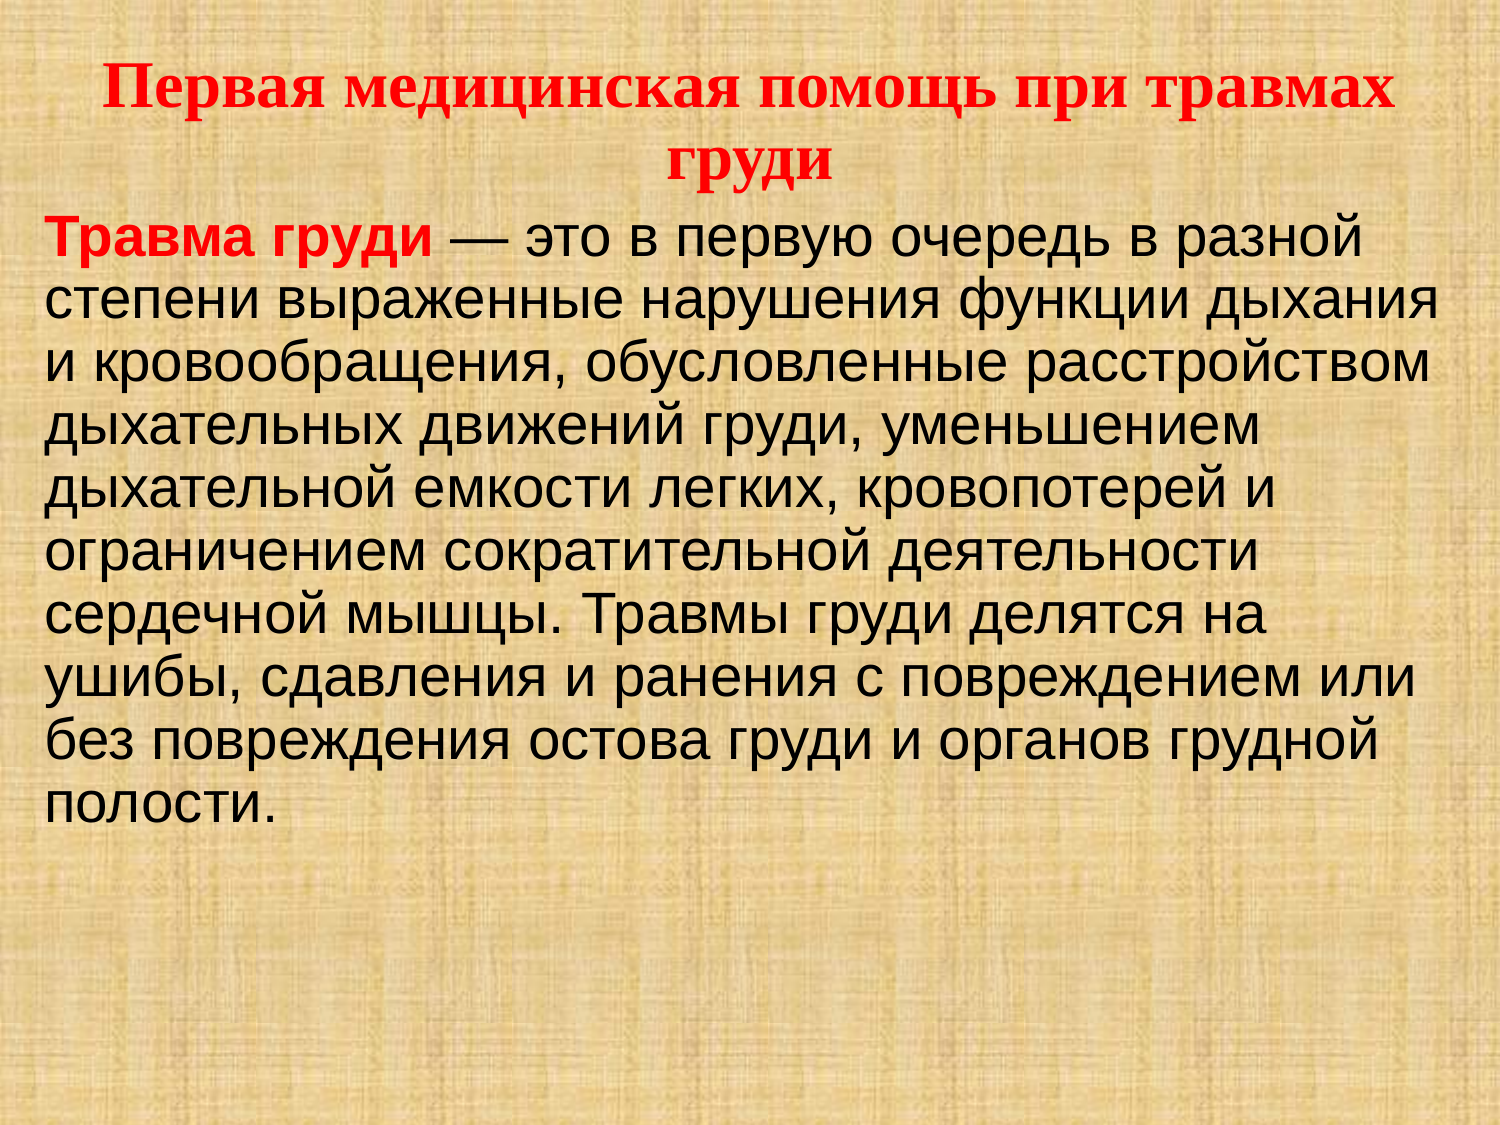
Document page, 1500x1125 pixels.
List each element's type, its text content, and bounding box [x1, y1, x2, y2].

picture [0, 0, 1500, 1125]
list Первая медицинская помощь при травмах груди Травма груди — это в первую очередь в разной степени выраженные нарушения функции дыхания и кровообращения, обусловленные расстройством дыхательных движений груди, уменьшением дыхательной емкости легких, кровопотерей и ограничением сократительной деятельности сердечной мышцы. Травмы груди делятся на ушибы, сдавления и ранения с повреждением или без повреждения остова груди и органов грудной полости. [29, 42, 1471, 1094]
